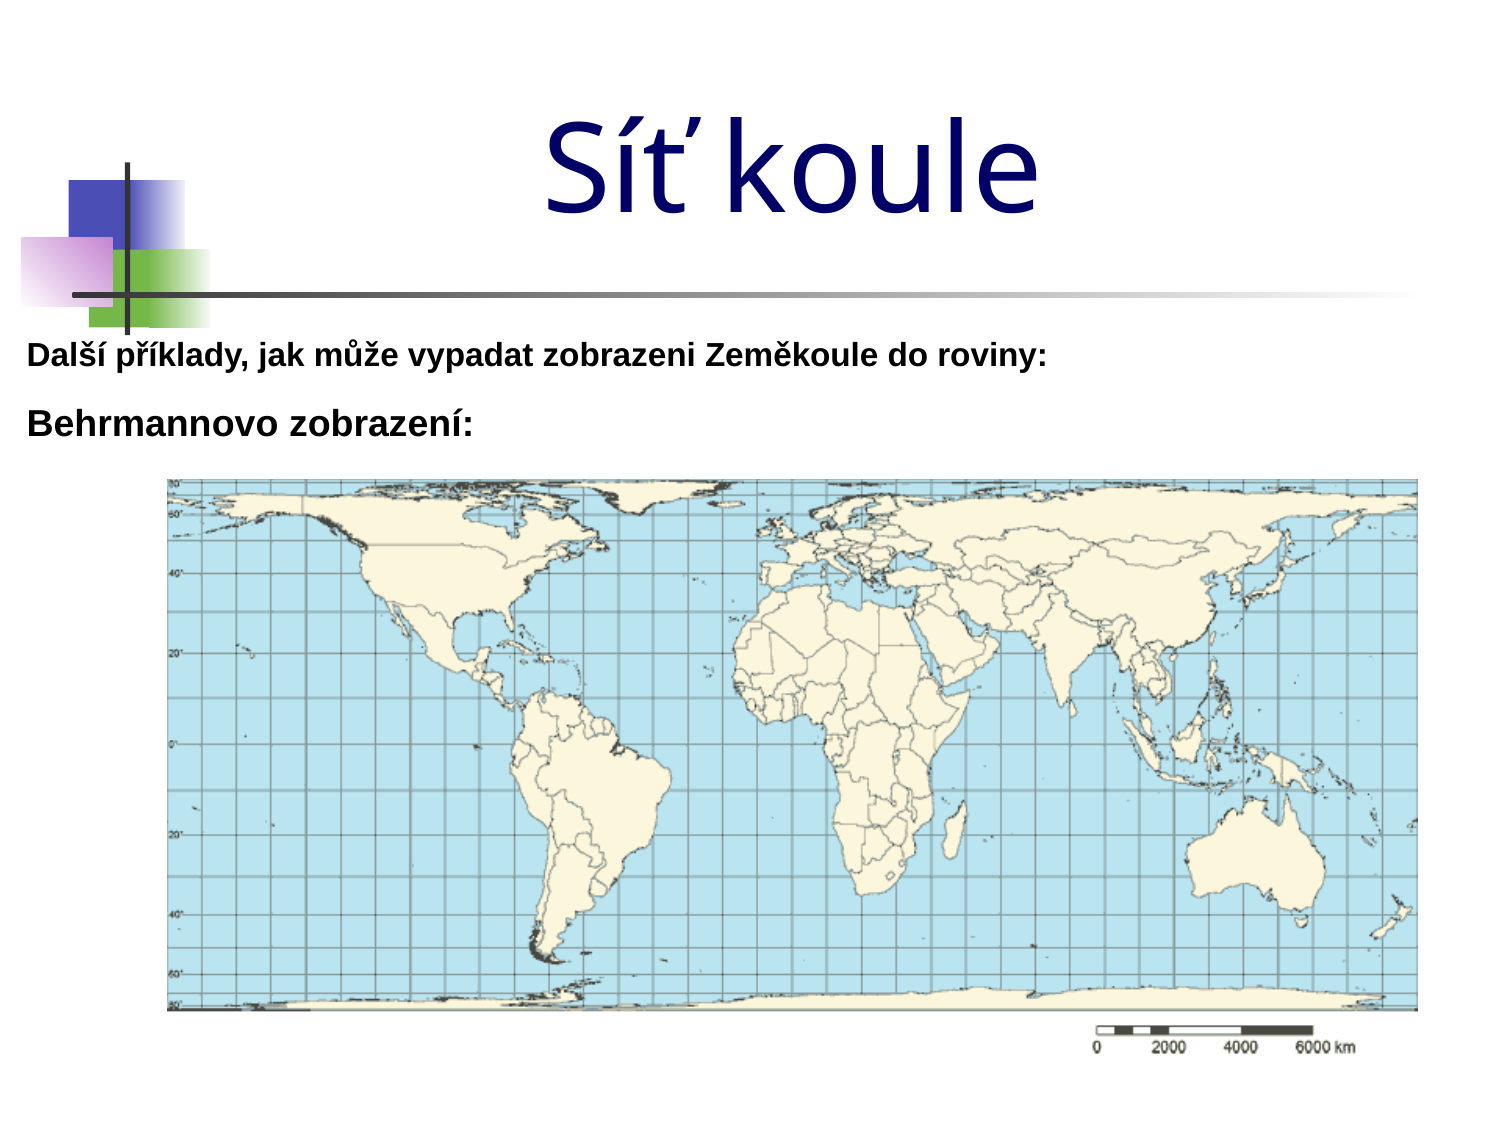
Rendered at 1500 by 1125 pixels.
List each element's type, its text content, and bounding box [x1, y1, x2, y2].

picture [167, 479, 1418, 1057]
text_box Síť koule [115, 42, 1471, 283]
text_box Behrmannovo zobrazení: [11, 391, 520, 452]
text_box Další příklady, jak může vypadat zobrazeni Zeměkoule do roviny: [11, 326, 1476, 421]
